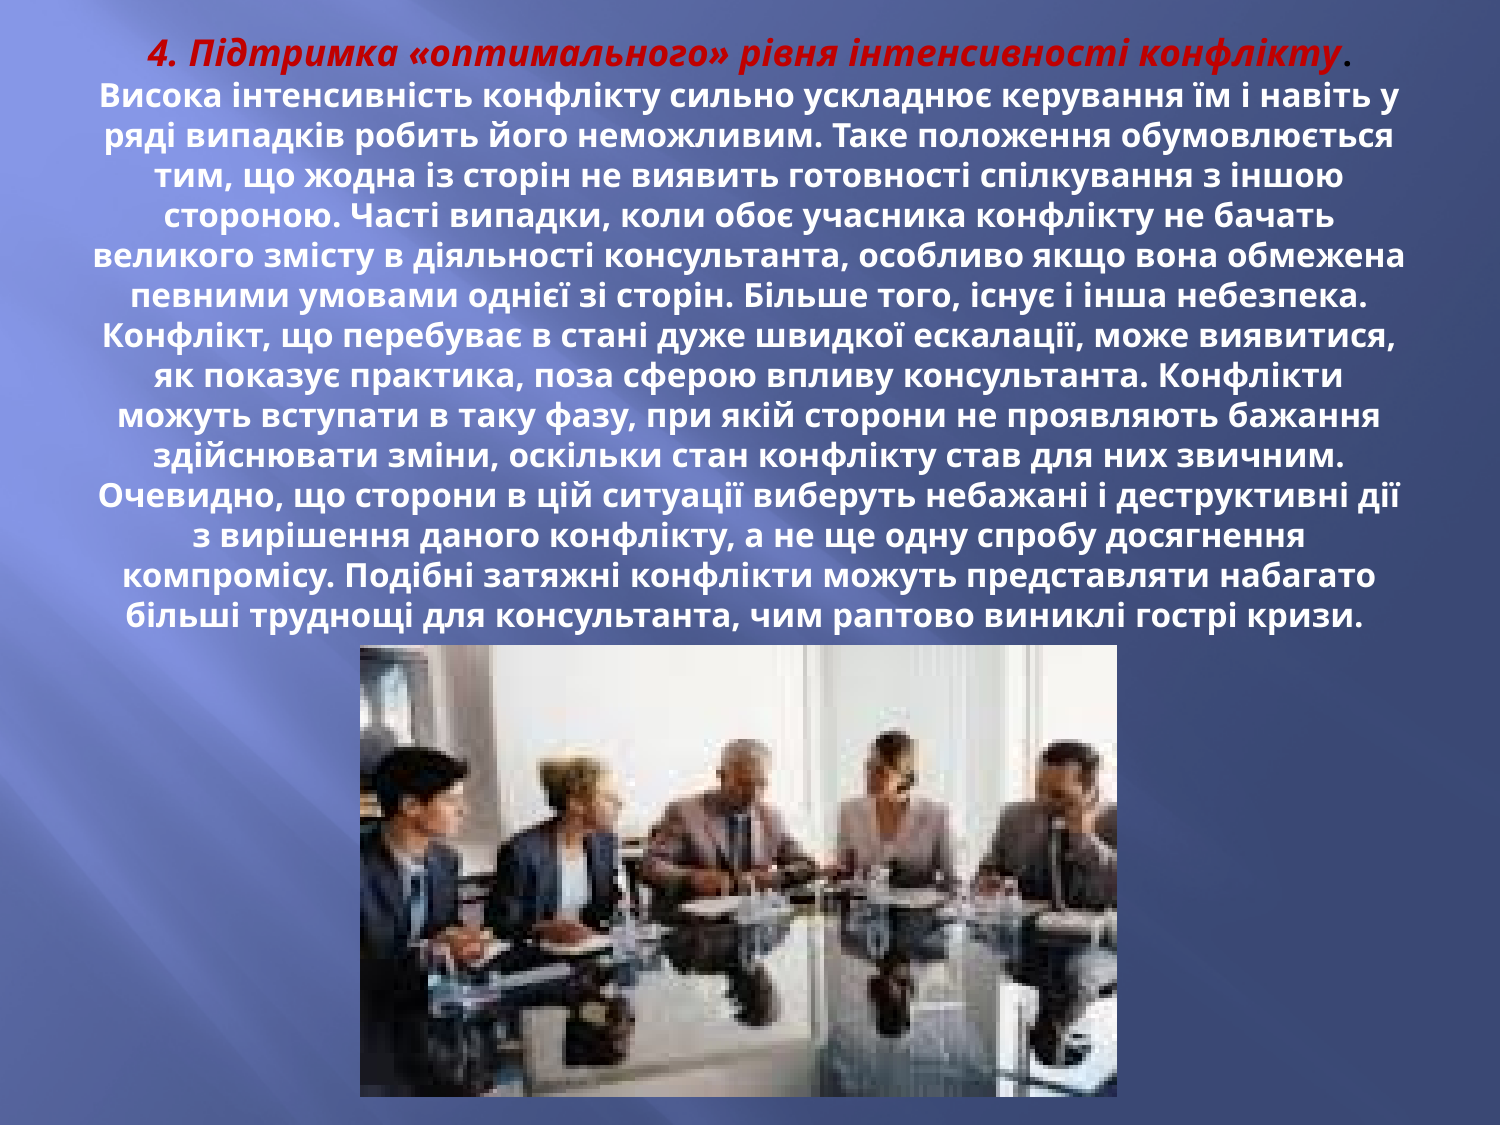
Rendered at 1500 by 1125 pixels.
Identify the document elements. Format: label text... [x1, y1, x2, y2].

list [359, 644, 1117, 1097]
title 4. Підтримка «оптимального» рівня інтенсивності конфлікту. Висока інтенсивність конфлікту сильно ускладнює керування їм і навіть у ряді випадків робить його неможливим. Таке положення обумовлюється тим, що жодна із сторін не виявить готовності спілкування з іншою стороною. Часті випадки, коли обоє учасника конфлікту не бачать великого змісту в діяльності консультанта, особливо якщо вона обмежена певними умовами однієї зі сторін. Більше того, існує і інша небезпека. Конфлікт, що перебуває в стані дуже швидкої ескалації, може виявитися, як показує практика, поза сферою впливу консультанта. Конфлікти можуть вступати в таку фазу, при якій сторони не проявляють бажання здійснювати зміни, оскільки стан конфлікту став для них звичним. Очевидно, що сторони в цій ситуації виберуть небажані і деструктивні дії з вирішення даного конфлікту, а не ще одну спробу досягнення компромісу. Подібні затяжні конфлікти можуть представляти набагато більші труднощі для консультанта, чим раптово виниклі гострі кризи. [75, 19, 1425, 646]
